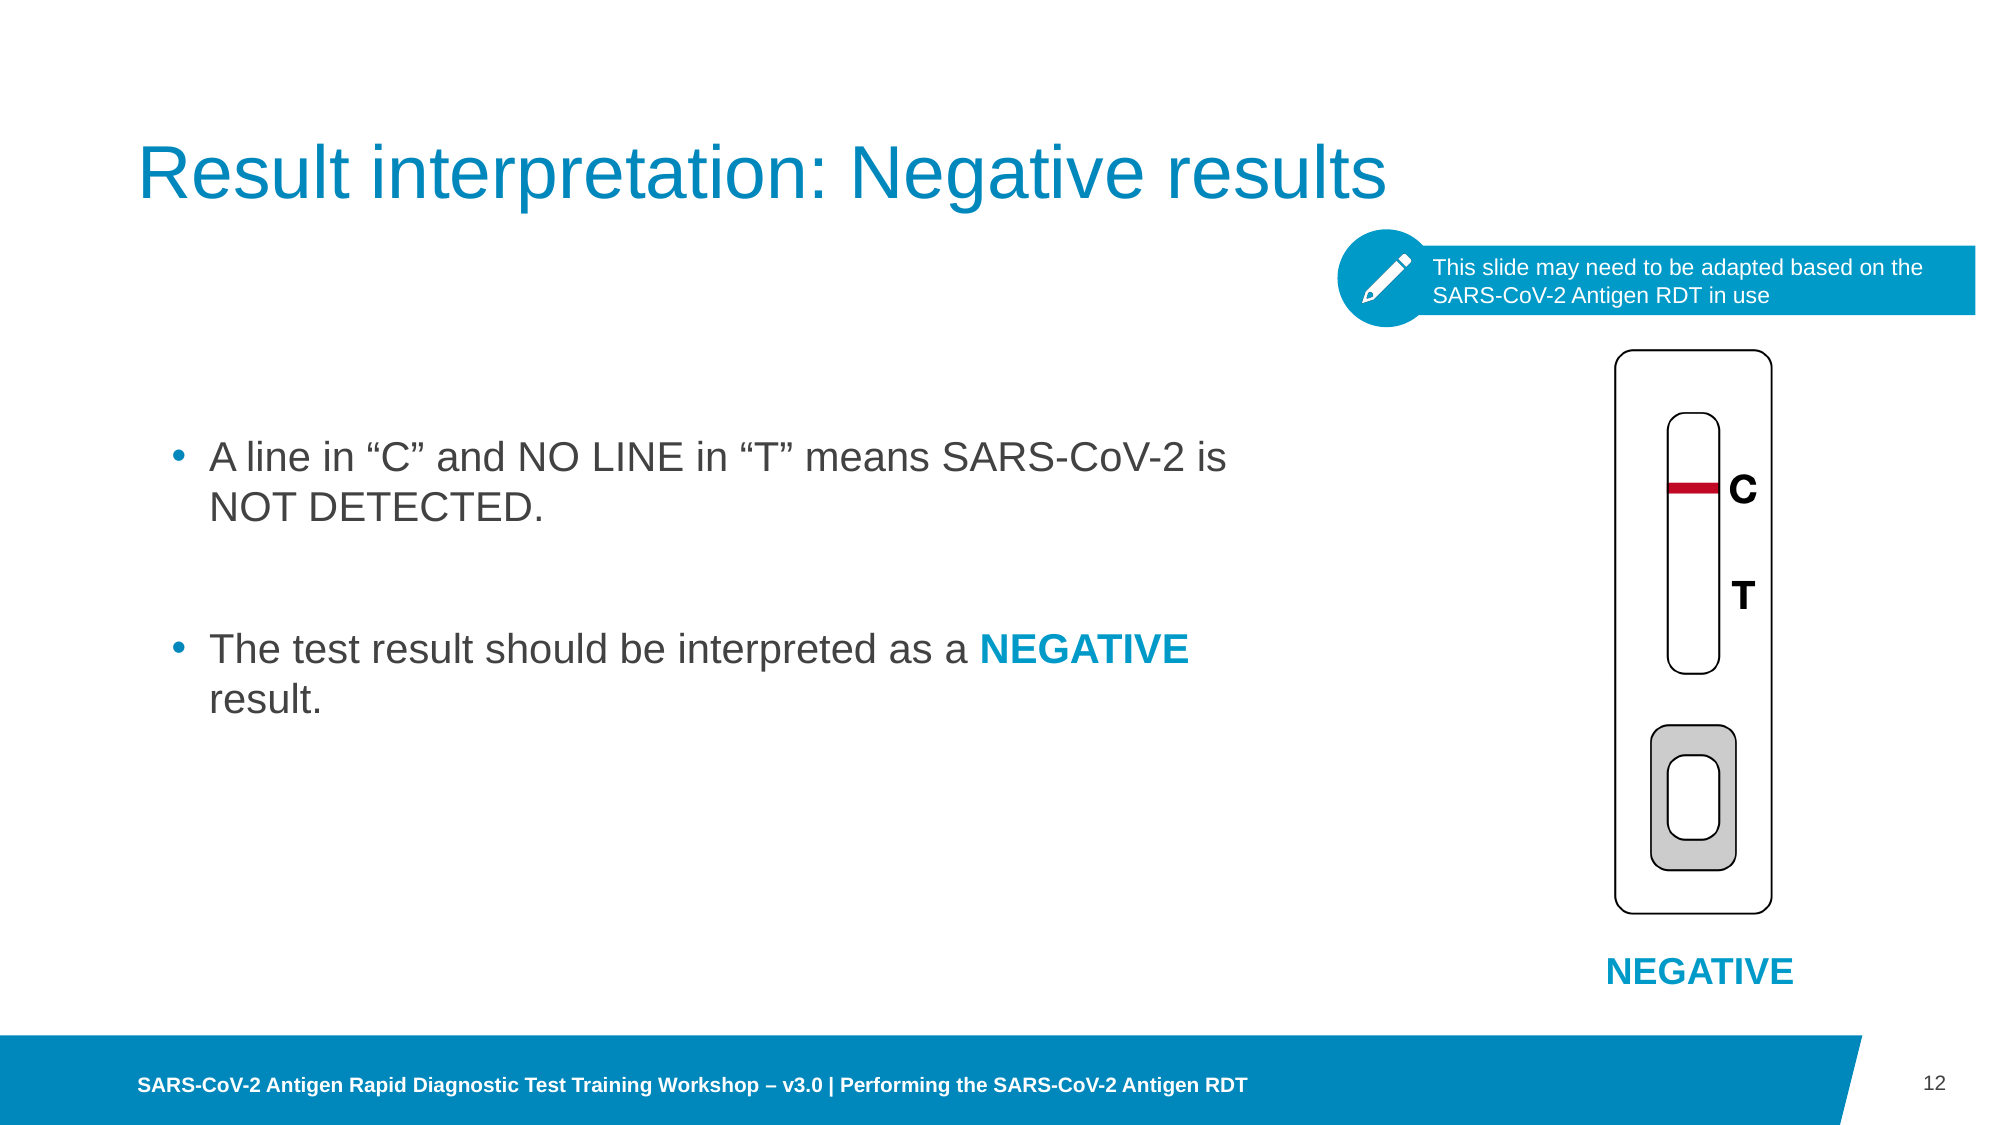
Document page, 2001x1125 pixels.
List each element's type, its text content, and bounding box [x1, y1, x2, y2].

title Result interpretation: Negative results [137, 59, 1863, 215]
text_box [1337, 229, 1976, 328]
list A line in “C” and NO LINE in “T” means SARS-CoV-2 is NOT DETECTED. The test result should be interpreted as a NEGATIVE result. [156, 422, 1319, 1042]
picture [1613, 347, 1773, 915]
slide_number 12 [1862, 1035, 1947, 1125]
text_box NEGATIVE [1590, 939, 1817, 1000]
footer SARS-CoV-2 Antigen Rapid Diagnostic Test Training Workshop – v3.0 | Performing the SARS-CoV-2 Antigen RDT [137, 1042, 1338, 1125]
